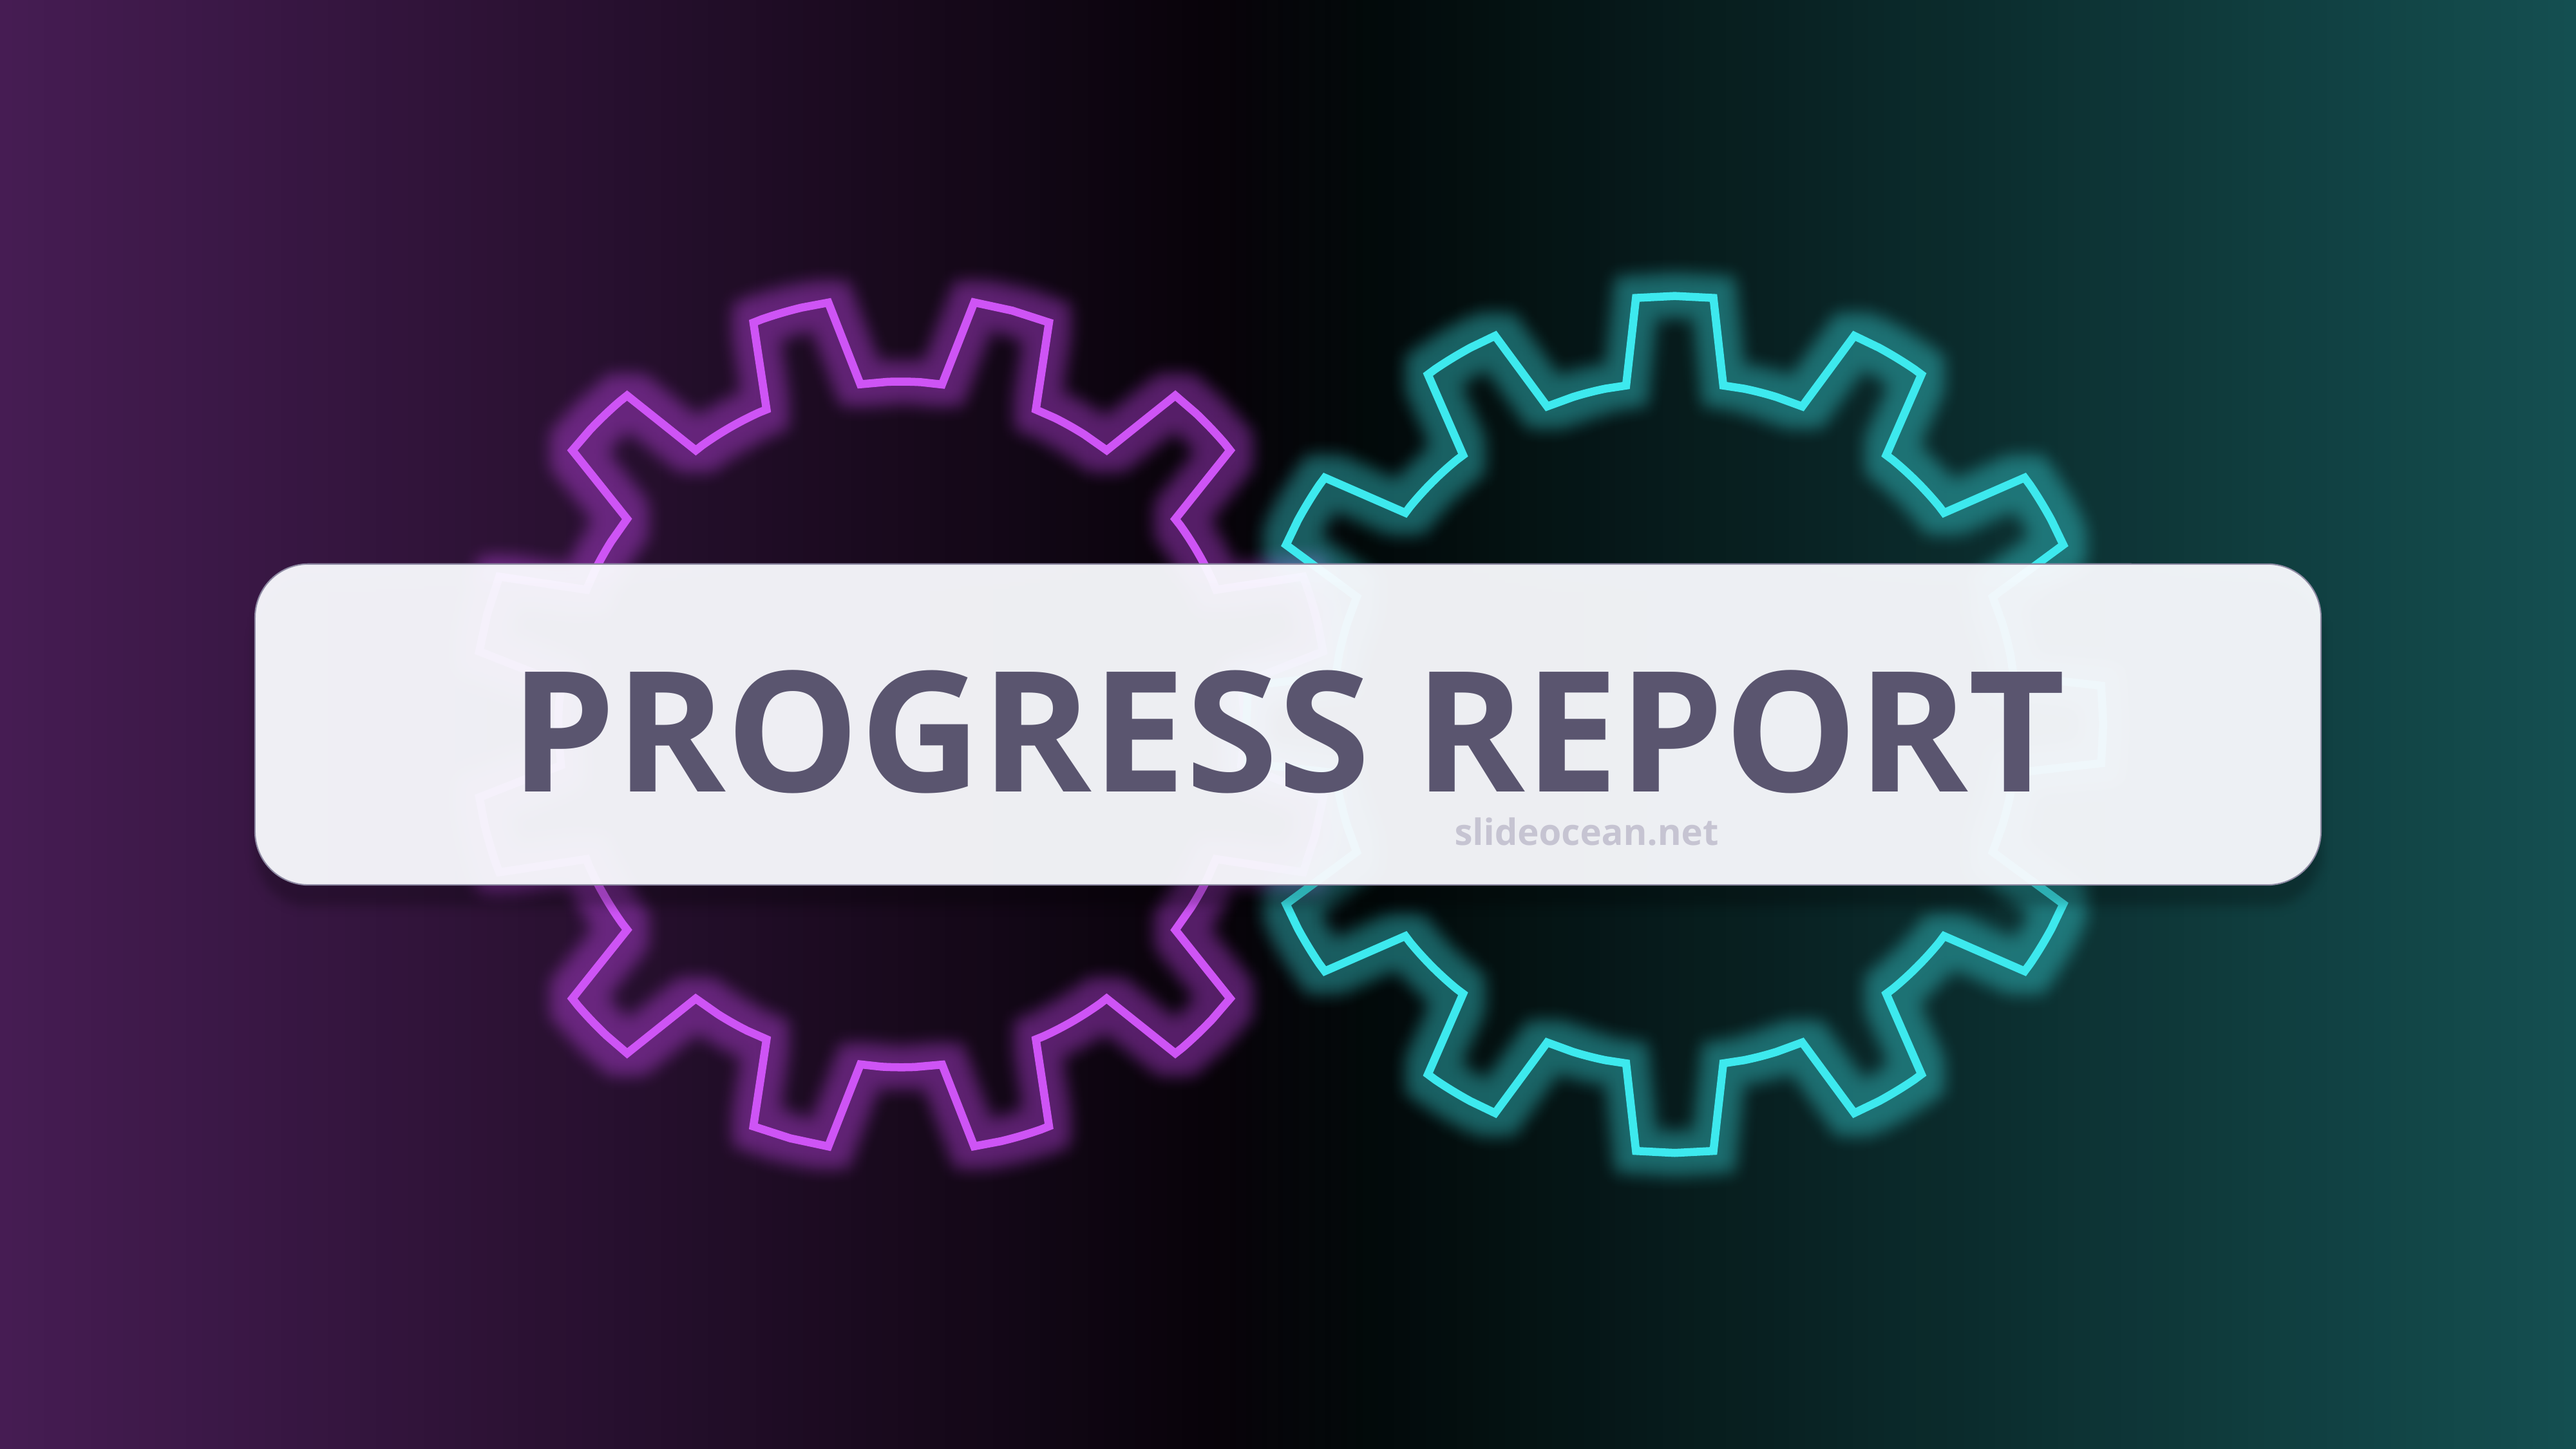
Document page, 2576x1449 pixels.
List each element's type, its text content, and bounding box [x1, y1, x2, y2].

text_box [1285, 295, 2065, 563]
text_box [1381, 0, 2576, 1449]
text_box slideocean.net [1444, 804, 1728, 857]
text_box [571, 913, 1231, 1148]
text_box [254, 563, 2322, 886]
text_box PROGRESS REPORT [500, 619, 2076, 830]
text_box [571, 301, 1231, 563]
text_box [1289, 913, 2060, 1154]
text_box [0, 0, 1381, 1449]
